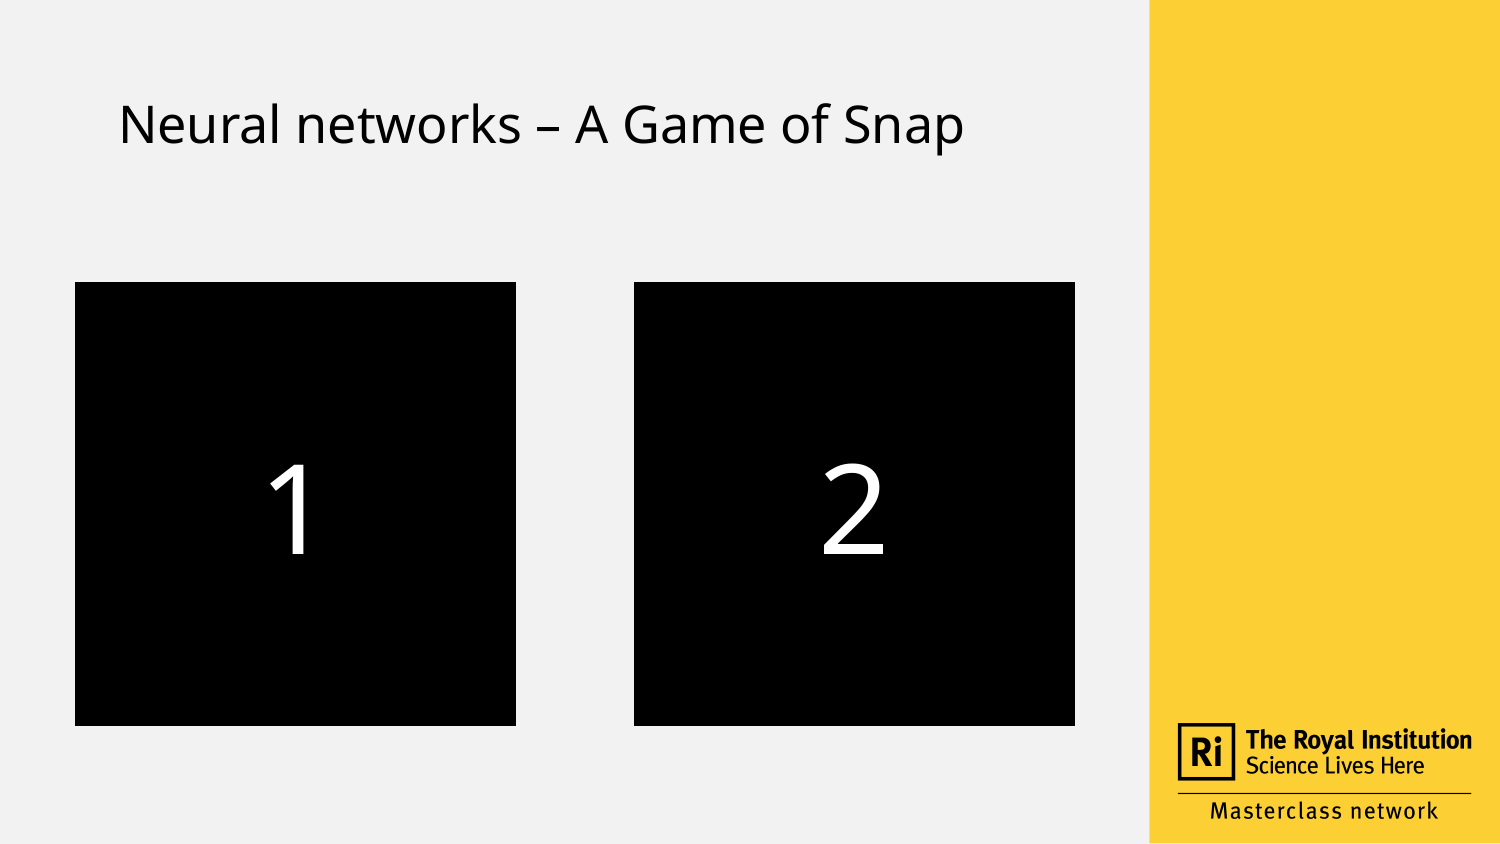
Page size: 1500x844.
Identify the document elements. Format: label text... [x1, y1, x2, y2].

text_box Neural networks – A Game of Snap [103, 44, 1124, 208]
text_box 2 [634, 282, 1075, 726]
text_box 1 [75, 282, 516, 726]
picture [1149, 702, 1500, 844]
